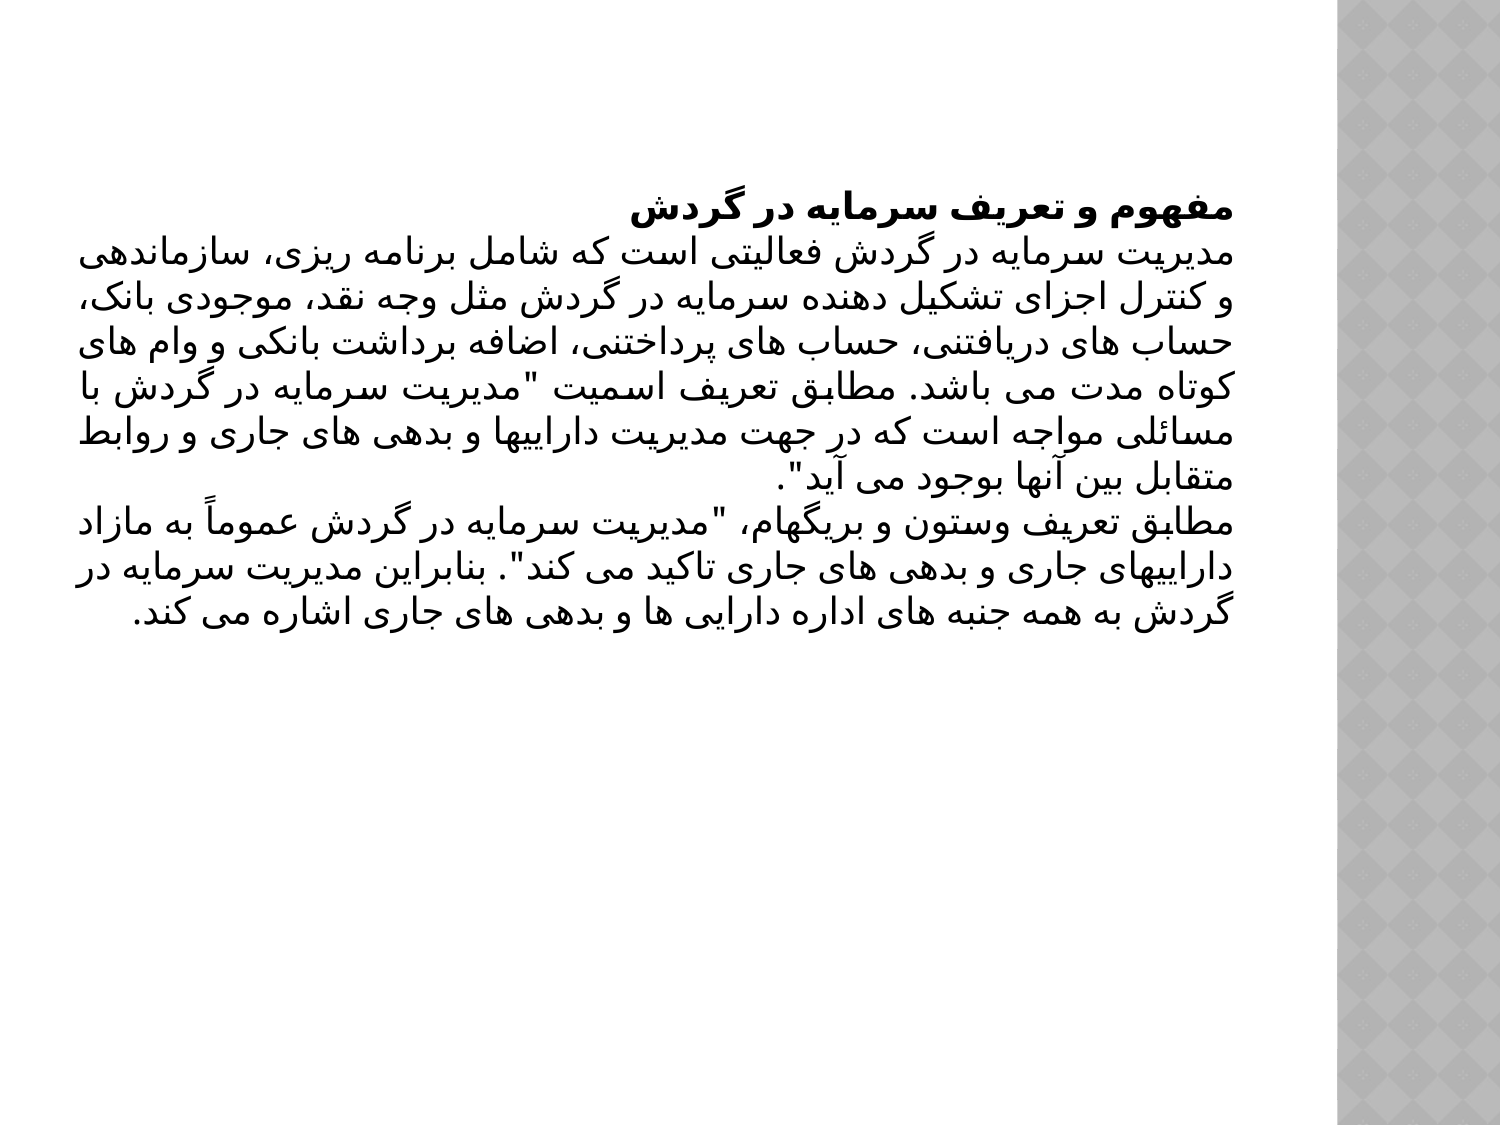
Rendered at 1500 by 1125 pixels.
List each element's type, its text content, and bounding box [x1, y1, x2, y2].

text_box مفهوم و تعریف سرمایه در گردش مدیریت سرمایه در گردش فعالیتی است که شامل برنامه ریزی، سازماندهی و کنترل اجزای تشکیل دهنده سرمایه در گردش مثل وجه نقد، موجودی بانک، حساب های دریافتنی، حساب های پرداختنی، اضافه برداشت بانکی و وام های کوتاه مدت می باشد. مطابق تعریف اسمیت "مدیریت سرمایه در گردش با مسائلی مواجه است که در جهت مدیریت داراییها و بدهی های جاری و روابط متقابل بین آنها بوجود می آید". مطابق تعریف وستون و بریگهام، "مدیریت سرمایه در گردش عموماً به مازاد داراییهای جاری و بدهی های جاری تاکید می کند". بنابراین مدیریت سرمایه در گردش به همه جنبه های اداره دارایی ها و بدهی های جاری اشاره می کند. [62, 174, 1250, 685]
